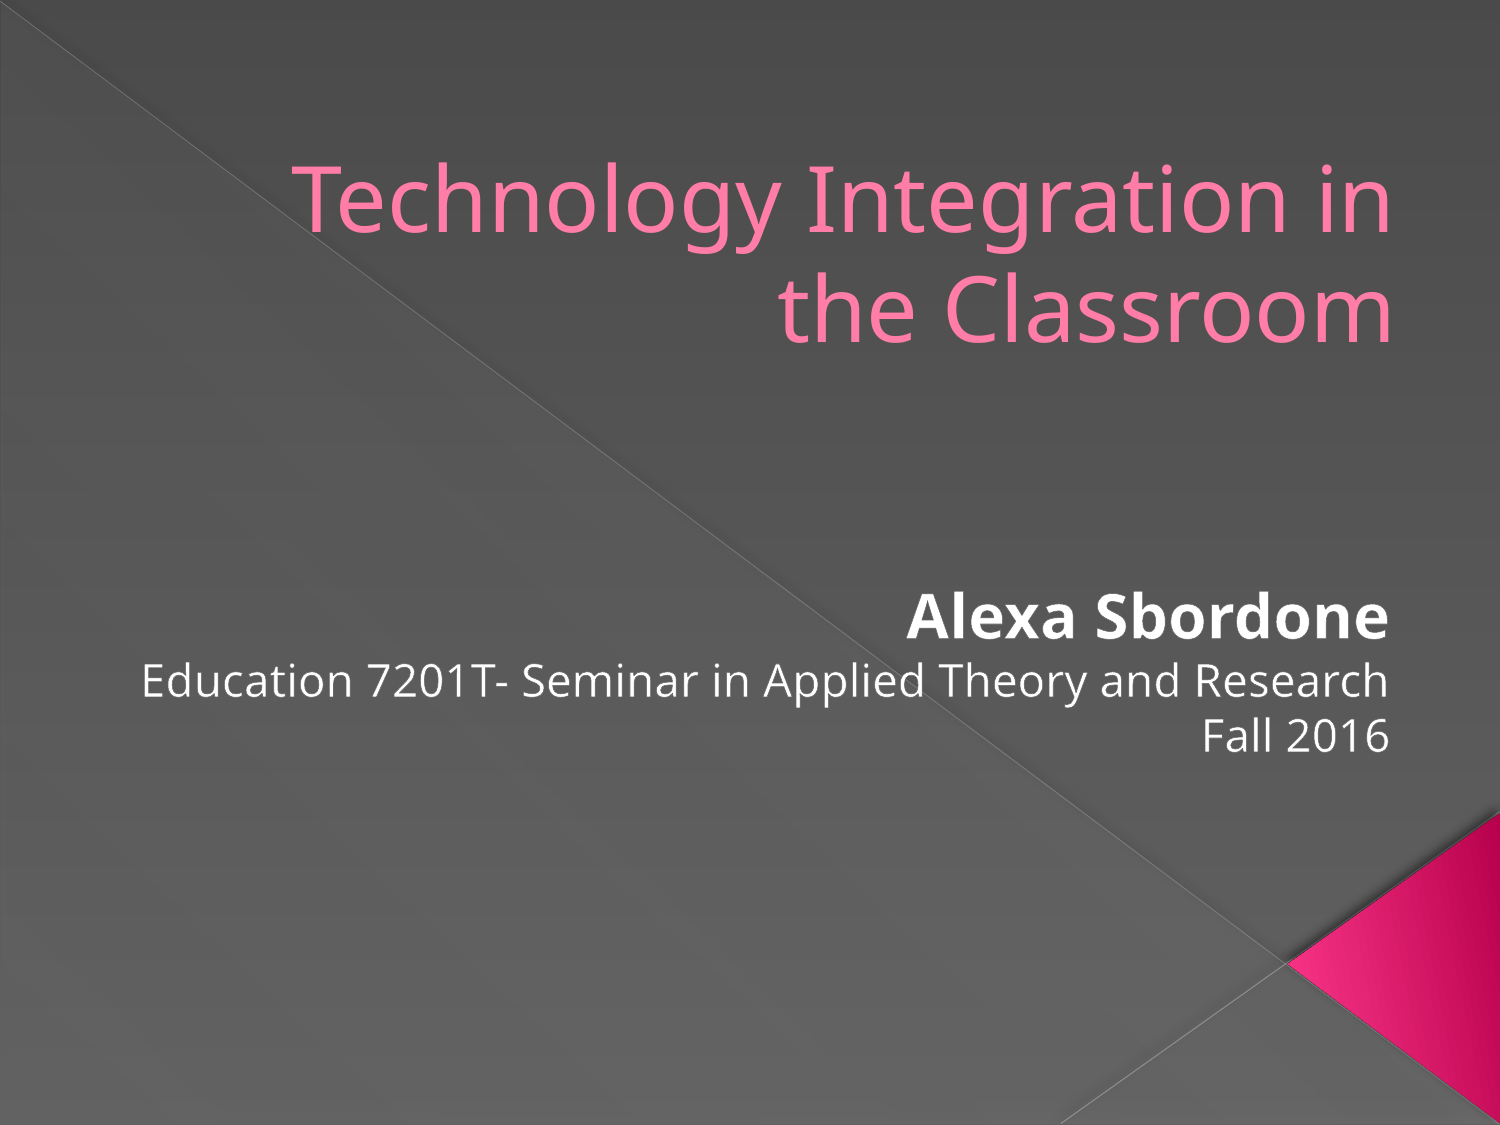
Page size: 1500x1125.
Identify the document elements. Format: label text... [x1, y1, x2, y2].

subtitle Alexa Sbordone Education 7201T- Seminar in Applied Theory and Research Fall 2016 [88, 568, 1412, 857]
title Technology Integration in the Classroom [88, 127, 1412, 369]
